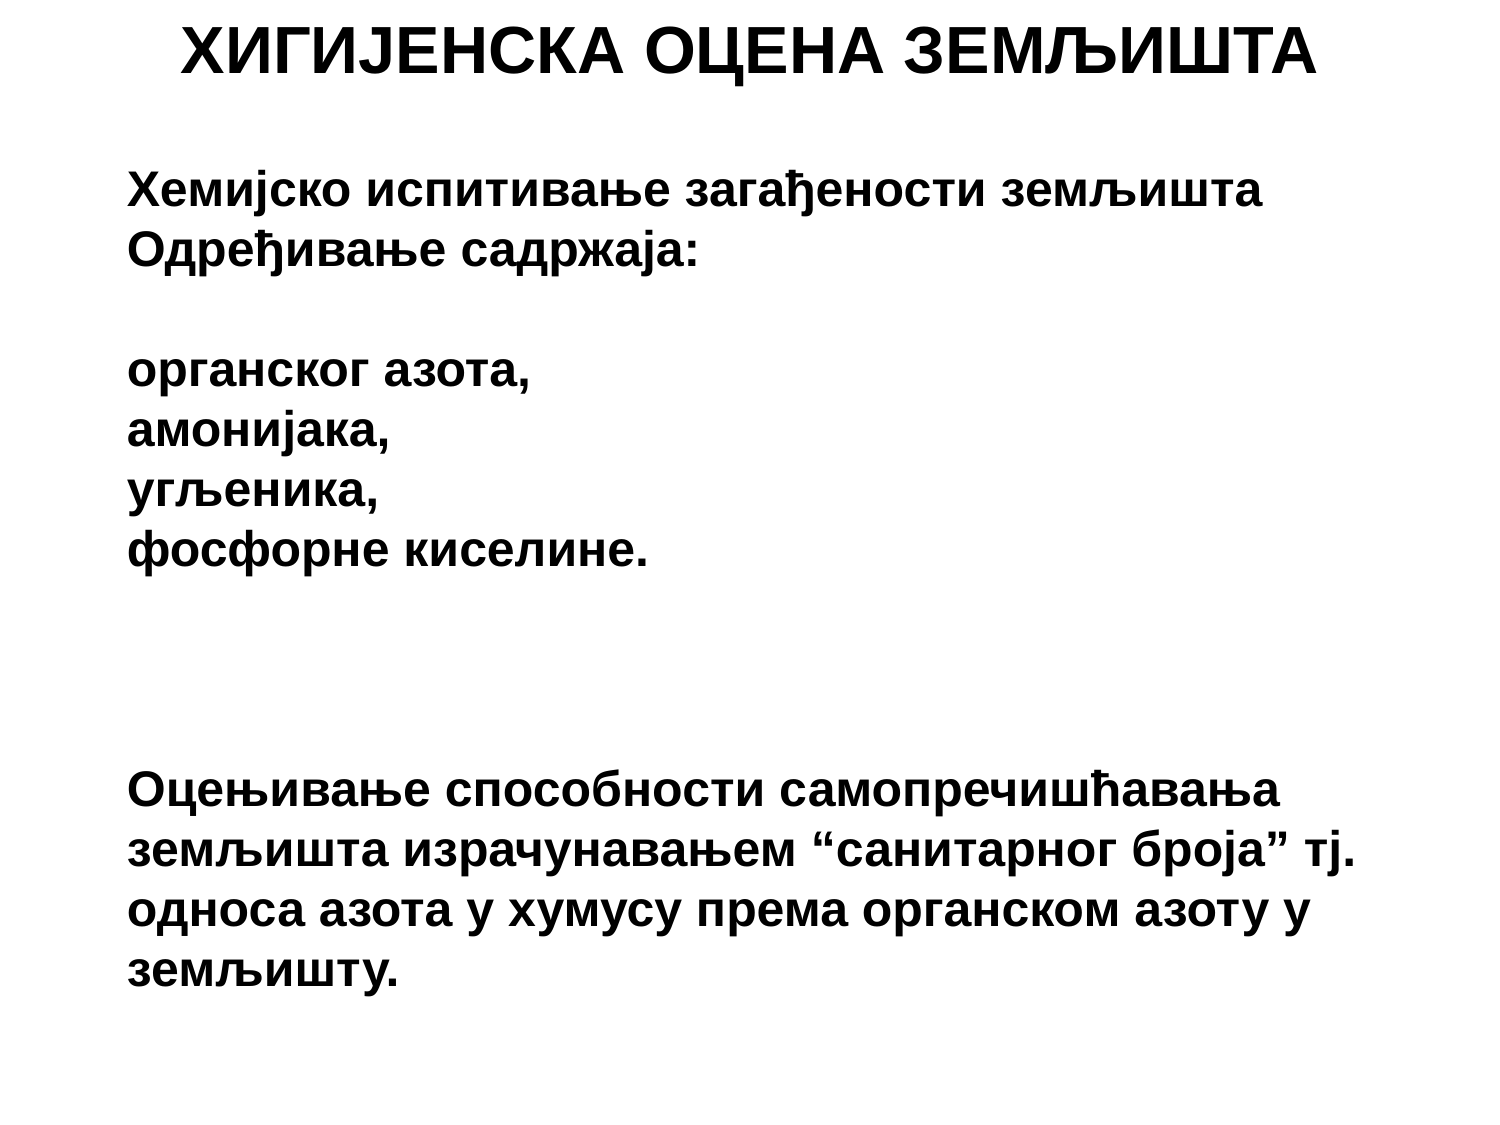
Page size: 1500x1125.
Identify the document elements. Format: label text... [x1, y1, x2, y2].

text_box ХИГИЈЕНСКА ОЦЕНА ЗЕМЉИШТА [0, 0, 1500, 95]
text_box Хемијско испитивање загађености земљишта Одређивање садржаја: органског азота, амонијака, угљеника, фосфорне киселине. Оцењивање способности самопречишћавања земљишта израчунавањем “санитарног броја” тј. односа азота у хумусу према органском азоту у земљишту. [112, 148, 1376, 1004]
